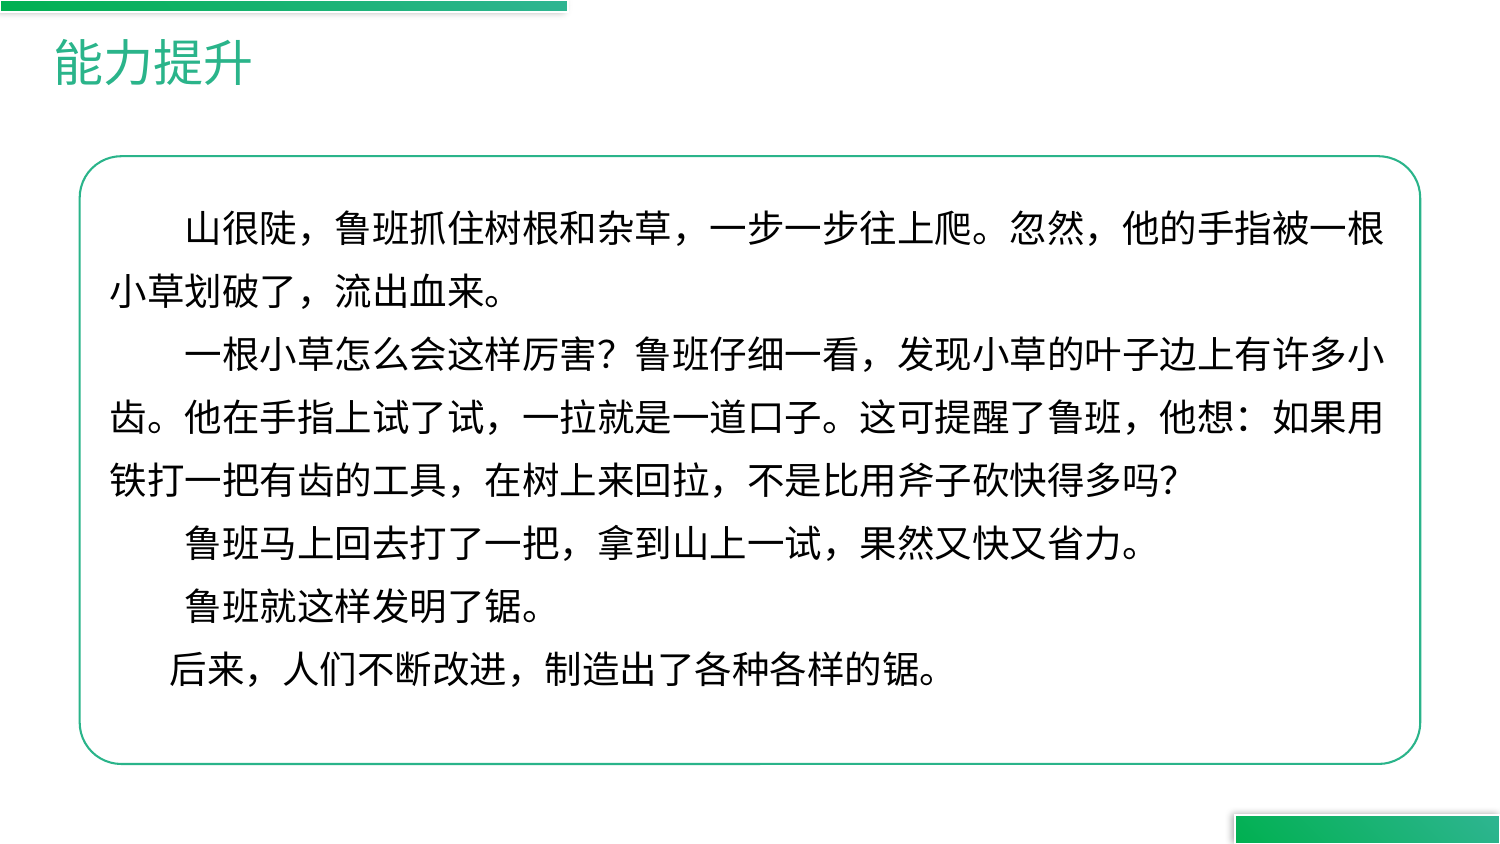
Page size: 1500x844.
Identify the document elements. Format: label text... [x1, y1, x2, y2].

list 能力提升 [41, 32, 382, 94]
text_box 山很陡，鲁班抓住树根和杂草，一步一步往上爬。忽然，他的手指被一根小草划破了，流出血来。 一根小草怎么会这样厉害？鲁班仔细一看，发现小草的叶子边上有许多小齿。他在手指上试了试，一拉就是一道口子。这可提醒了鲁班，他想：如果用铁打一把有齿的工具，在树上来回拉，不是比用斧子砍快得多吗？ 鲁班马上回去打了一把，拿到山上一试，果然又快又省力。 鲁班就这样发明了锯。 后来，人们不断改进，制造出了各种各样的锯。 [98, 181, 1418, 697]
